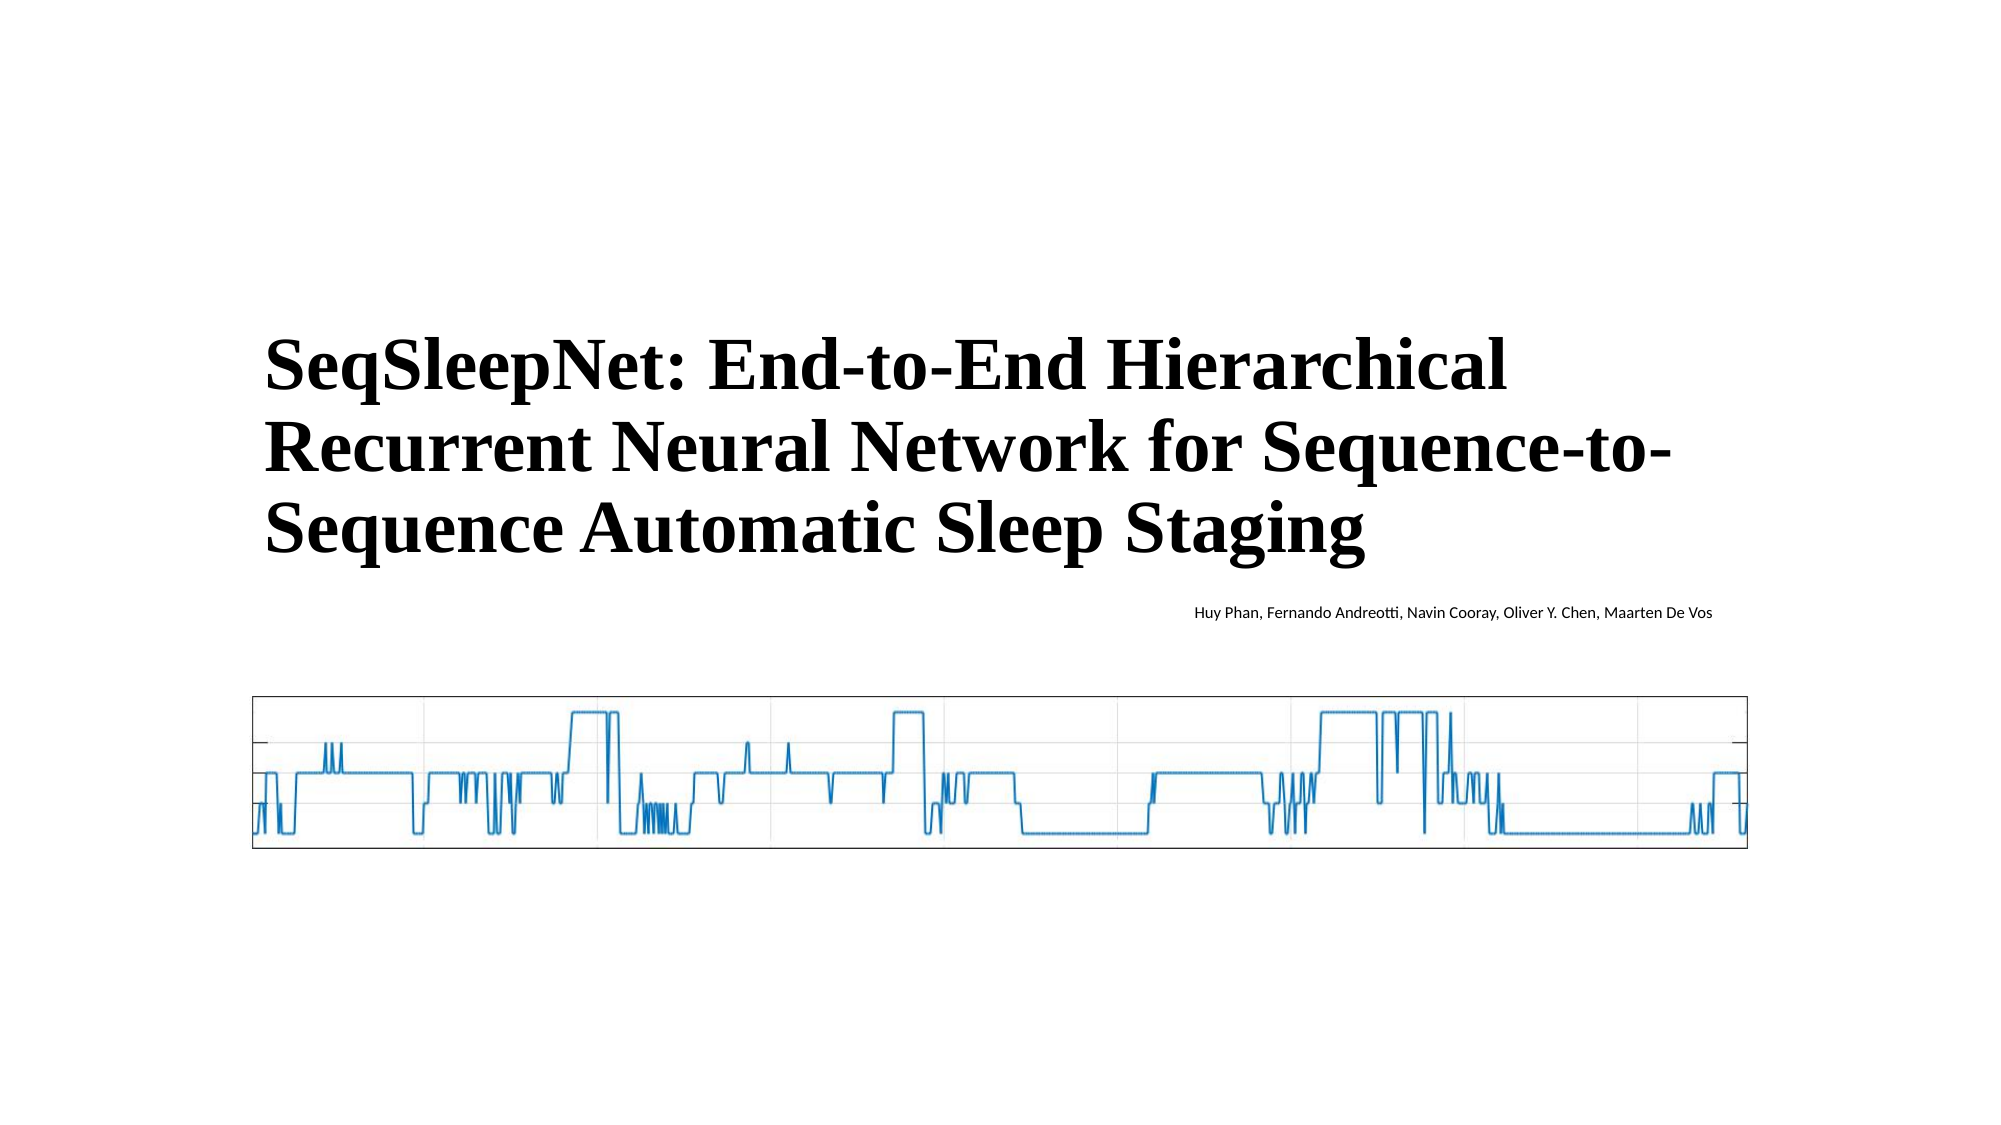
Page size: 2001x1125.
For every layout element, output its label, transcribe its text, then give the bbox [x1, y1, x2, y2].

subtitle Huy Phan, Fernando Andreotti, Navin Cooray, Oliver Y. Chen, Maarten De Vos [1018, 596, 1890, 676]
picture [249, 696, 1750, 849]
title SeqSleepNet: End-to-End Hierarchical Recurrent Neural Network for Sequence-to-Sequence Automatic Sleep Staging [249, 184, 1750, 576]
